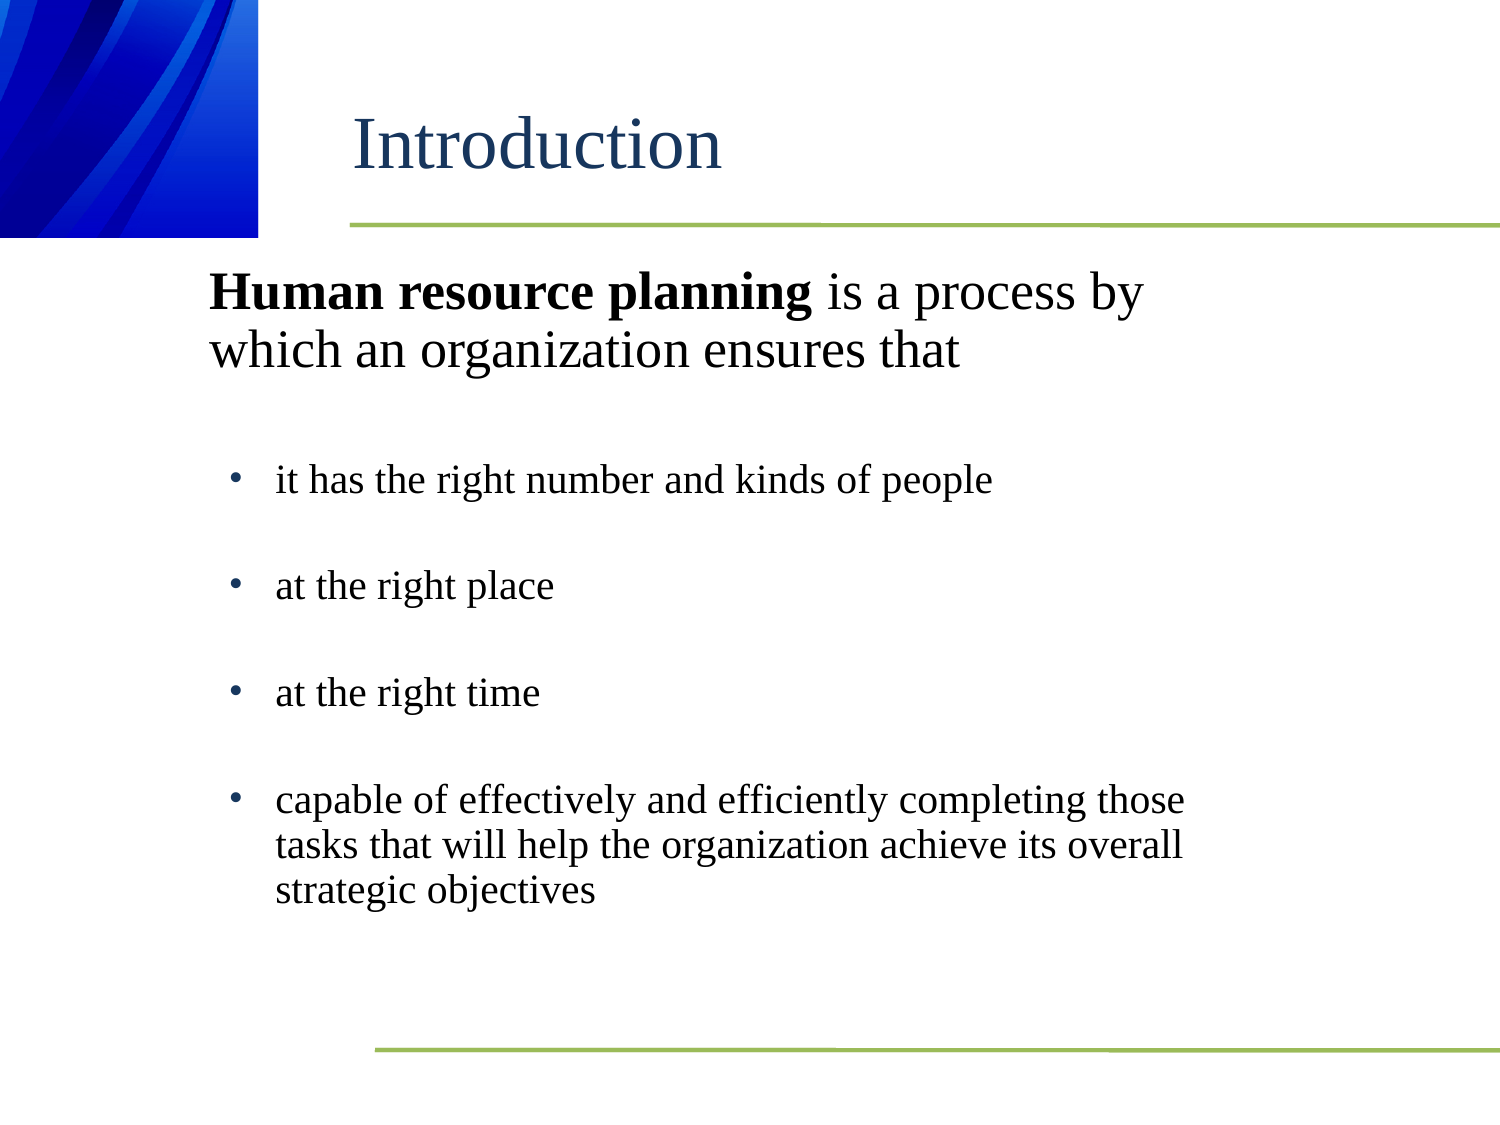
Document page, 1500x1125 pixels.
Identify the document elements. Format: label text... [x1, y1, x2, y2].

title Introduction [337, 45, 1425, 233]
text_box Human resource planning is a process by which an organization ensures that it has the right number and kinds of people at the right place at the right time capable of effectively and efficiently completing those tasks that will help the organization achieve its overall strategic objectives [138, 255, 1270, 971]
slide_number [1074, 1042, 1425, 1103]
picture [0, 0, 259, 238]
